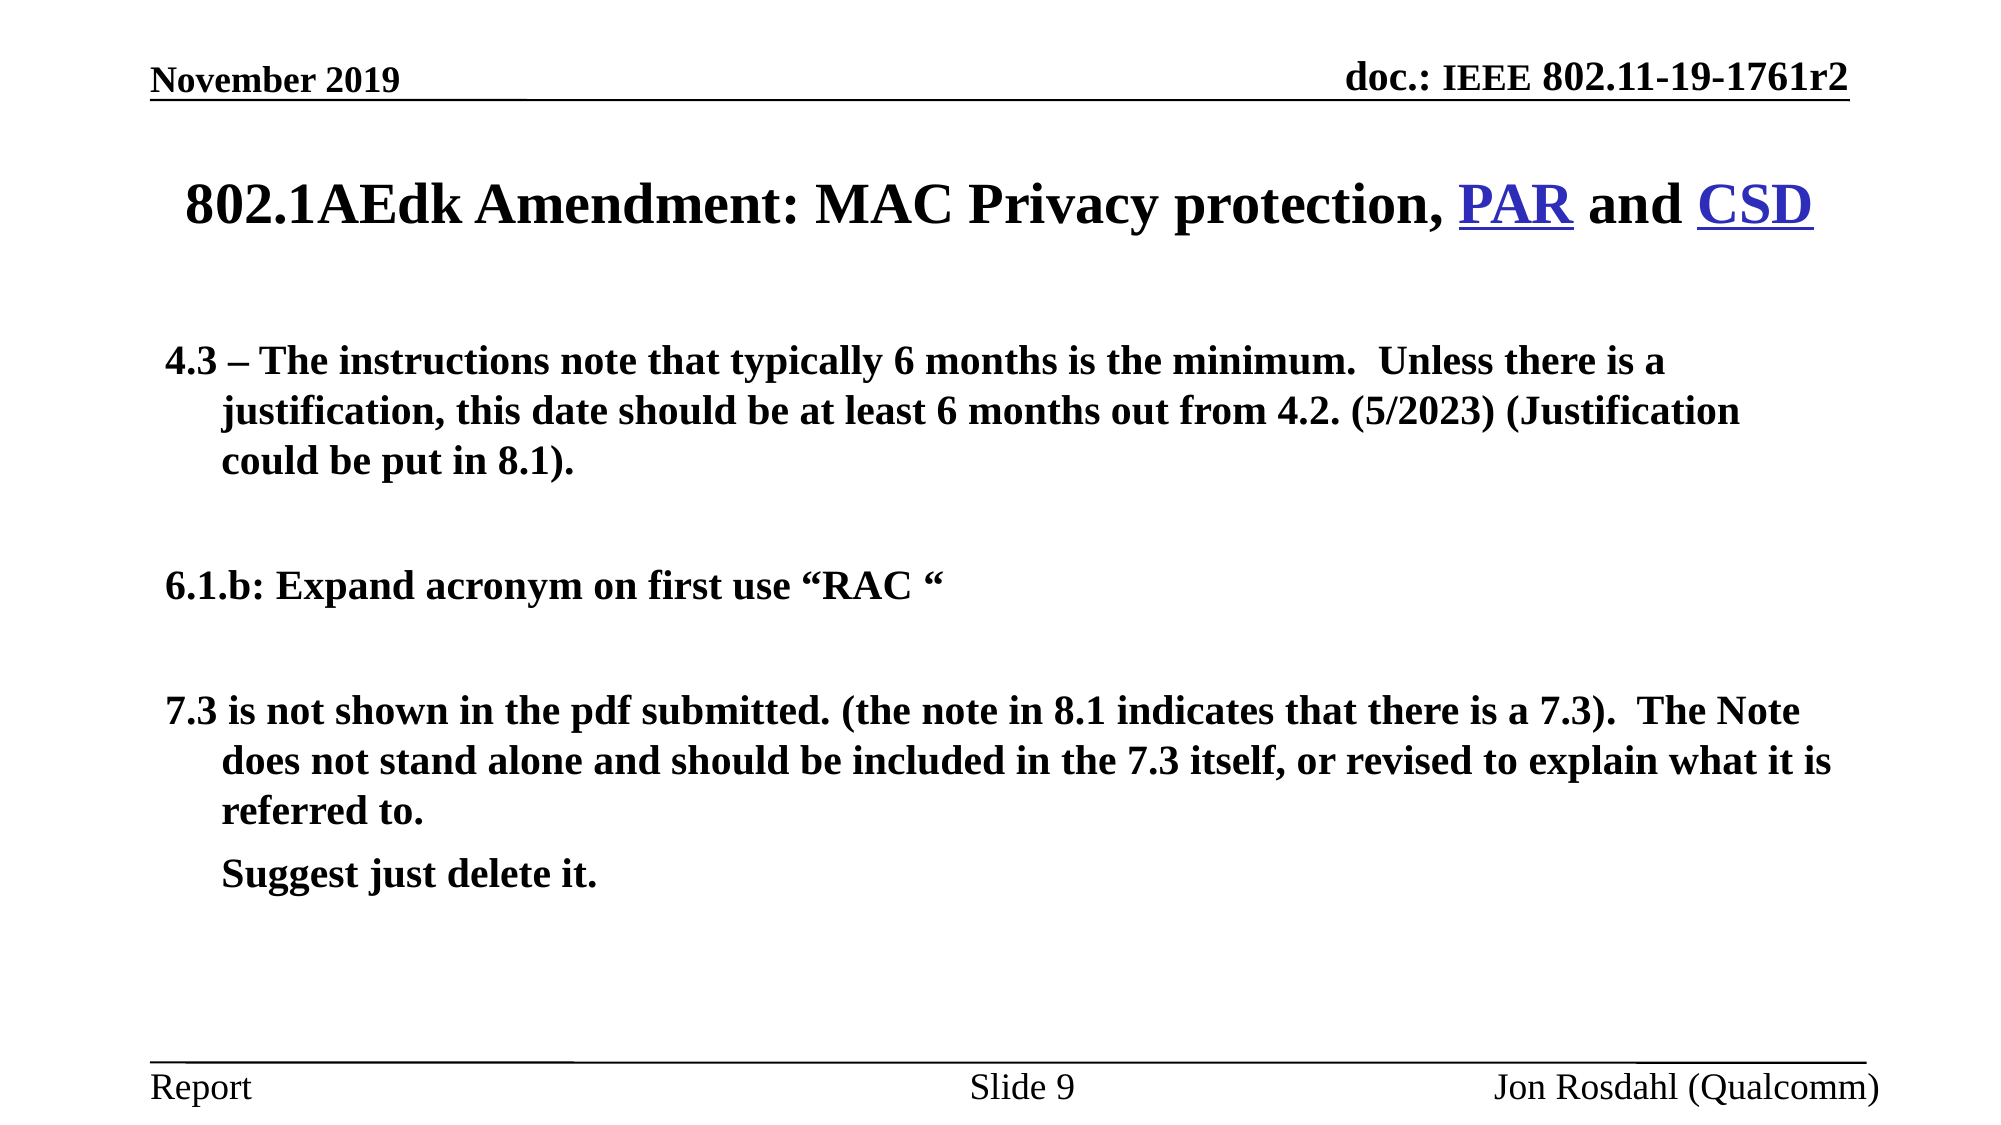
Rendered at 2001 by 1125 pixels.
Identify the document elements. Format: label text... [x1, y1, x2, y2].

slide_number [149, 49, 431, 100]
list 4.3 – The instructions note that typically 6 months is the minimum. Unless there is a justification, this date should be at least 6 months out from 4.2. (5/2023) (Justification could be put in 8.1). 6.1.b: Expand acronym on first use “RAC “ 7.3 is not shown in the pdf submitted. (the note in 8.1 indicates that there is a 7.3). The Note does not stand alone and should be included in the 7.3 itself, or revised to explain what it is referred to. Suggest just delete it. [149, 324, 1850, 1000]
title 802.1AEdk Amendment: MAC Privacy protection, PAR and CSD [149, 112, 1850, 288]
slide_number Slide 9 [950, 1061, 1095, 1125]
footer Jon Rosdahl (Qualcomm) [1436, 1061, 1881, 1108]
